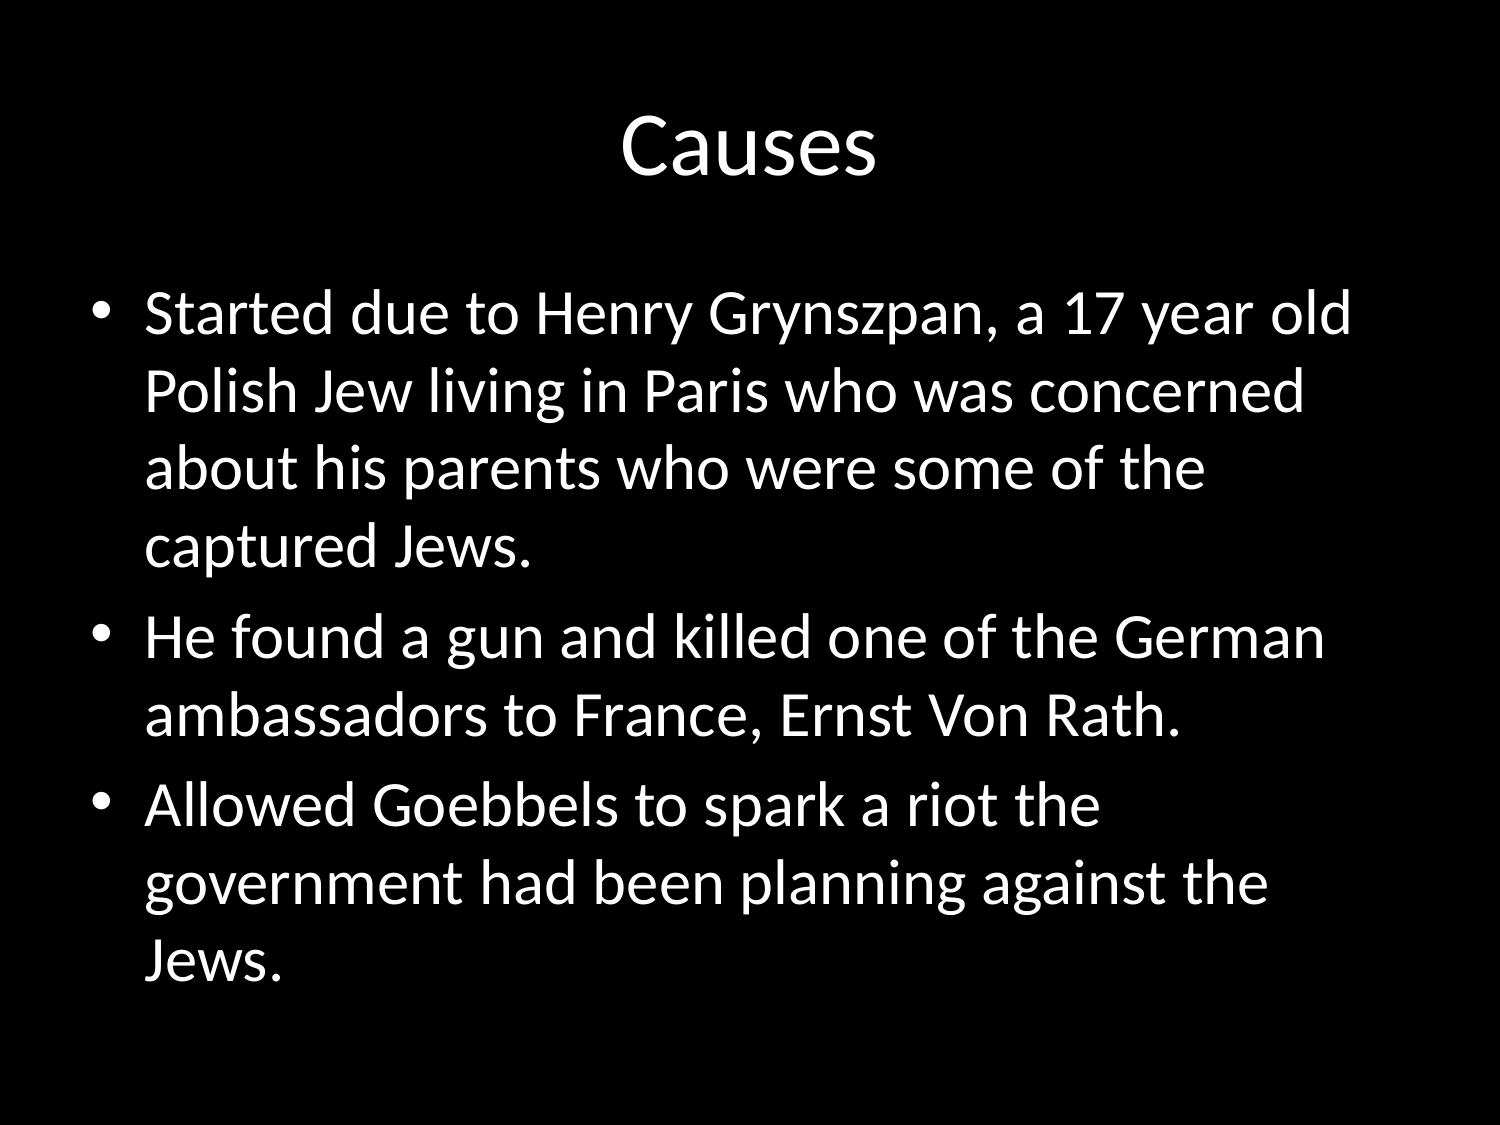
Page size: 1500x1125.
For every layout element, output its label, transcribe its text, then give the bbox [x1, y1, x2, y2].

list Started due to Henry Grynszpan, a 17 year old Polish Jew living in Paris who was concerned about his parents who were some of the captured Jews. He found a gun and killed one of the German ambassadors to France, Ernst Von Rath. Allowed Goebbels to spark a riot the government had been planning against the Jews. [75, 262, 1425, 1005]
title Causes [75, 45, 1425, 233]
